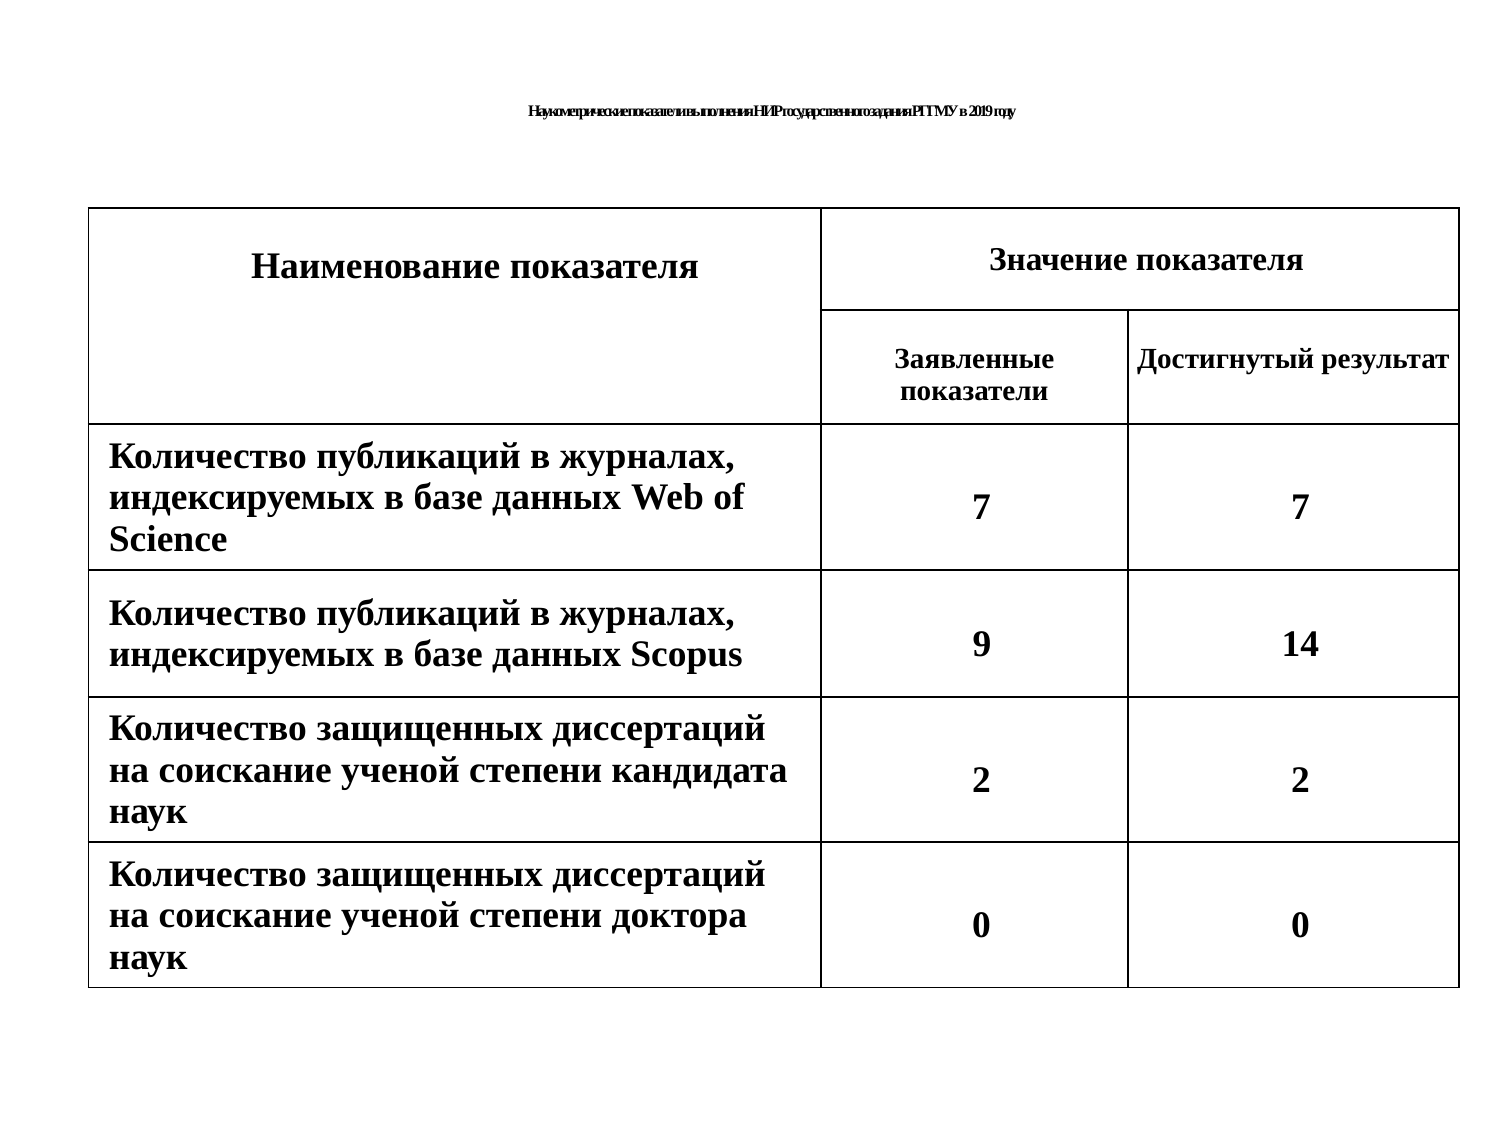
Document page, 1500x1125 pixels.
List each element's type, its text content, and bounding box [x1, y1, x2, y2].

table_cell 0 [1129, 843, 1458, 987]
table_cell 9 [822, 571, 1127, 696]
table_cell Достигнутый результат [1129, 311, 1458, 423]
table_cell 2 [1129, 698, 1458, 841]
table_cell Количество публикаций в журналах, индексируемых в базе данных Web of Science [89, 425, 820, 569]
table_cell Количество защищенных диссертаций на соискание ученой степени доктора наук [89, 843, 820, 987]
table_cell 7 [822, 425, 1127, 569]
table_cell Количество публикаций в журналах, индексируемых в базе данных Scopus [89, 571, 820, 696]
table_header Значение показателя [822, 209, 1458, 309]
table_cell 7 [1129, 425, 1458, 569]
table_cell 0 [822, 843, 1127, 987]
table_cell 14 [1129, 571, 1458, 696]
table_header Наименование показателя [89, 209, 820, 423]
table_cell Количество защищенных диссертаций на соискание ученой степени кандидата наук [89, 698, 820, 841]
title Наукометрические показатели выполнения НИР государственного задания РГГМУ в 2019 году [100, 66, 1451, 171]
table_cell Заявленные показатели [822, 311, 1127, 423]
table_cell 2 [822, 698, 1127, 841]
